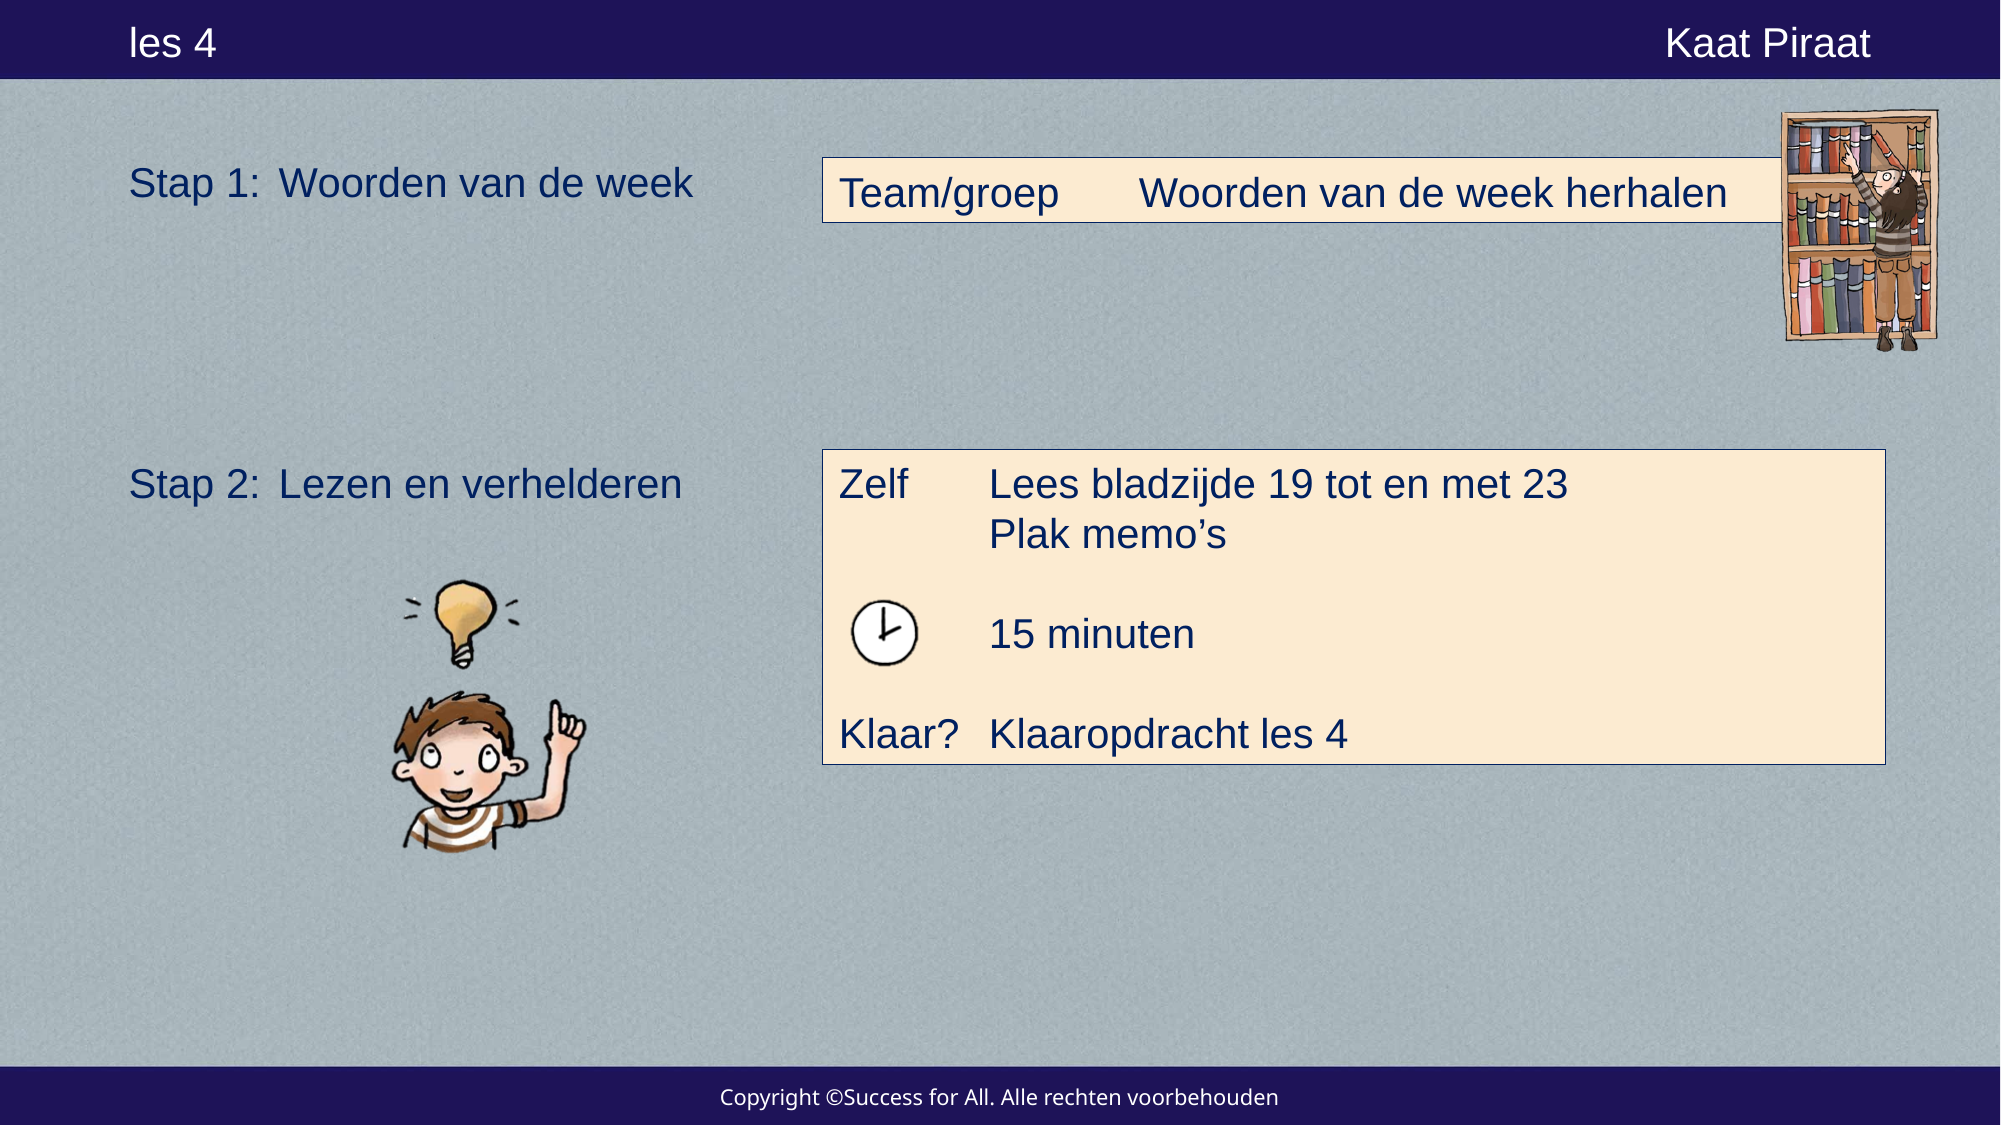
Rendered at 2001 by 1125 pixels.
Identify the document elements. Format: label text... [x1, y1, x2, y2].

text_box les 4 [114, 8, 354, 73]
text_box Team/groep Woorden van de week herhalen [822, 157, 1763, 223]
picture [0, 0, 2001, 1125]
text_box Zelf Lees bladzijde 19 tot en met 23 Plak memo’s 15 minuten Klaar? Klaaropdracht les 4 [822, 449, 1886, 765]
text_box Copyright ©Success for All. Alle rechten voorbehouden [0, 1076, 2000, 1125]
text_box Kaat Piraat [999, 8, 1886, 73]
text_box Stap 1: Woorden van de week Stap 2: Lezen en verhelderen [114, 148, 907, 764]
